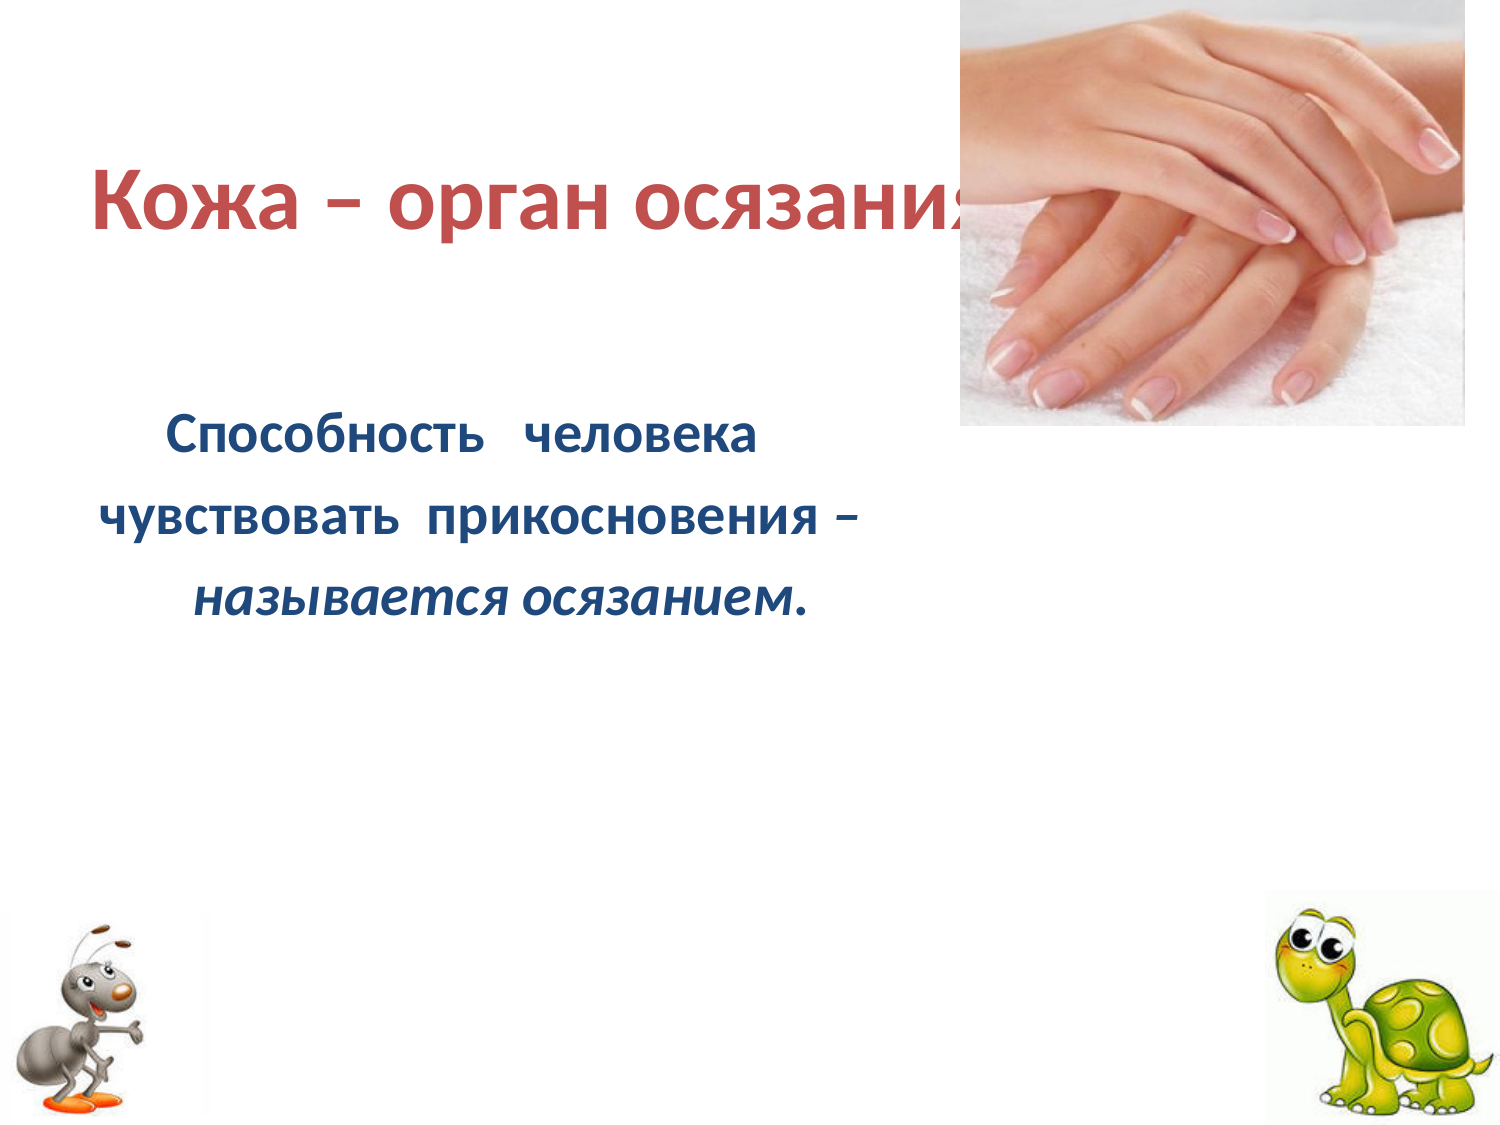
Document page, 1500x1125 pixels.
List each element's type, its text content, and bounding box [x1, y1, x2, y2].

picture [960, 0, 1466, 427]
picture [0, 913, 212, 1125]
picture [1265, 890, 1500, 1125]
title Кожа – орган осязания. [26, 84, 955, 302]
list Способность человека чувствовать прикосновения – называется осязанием. [58, 386, 973, 786]
